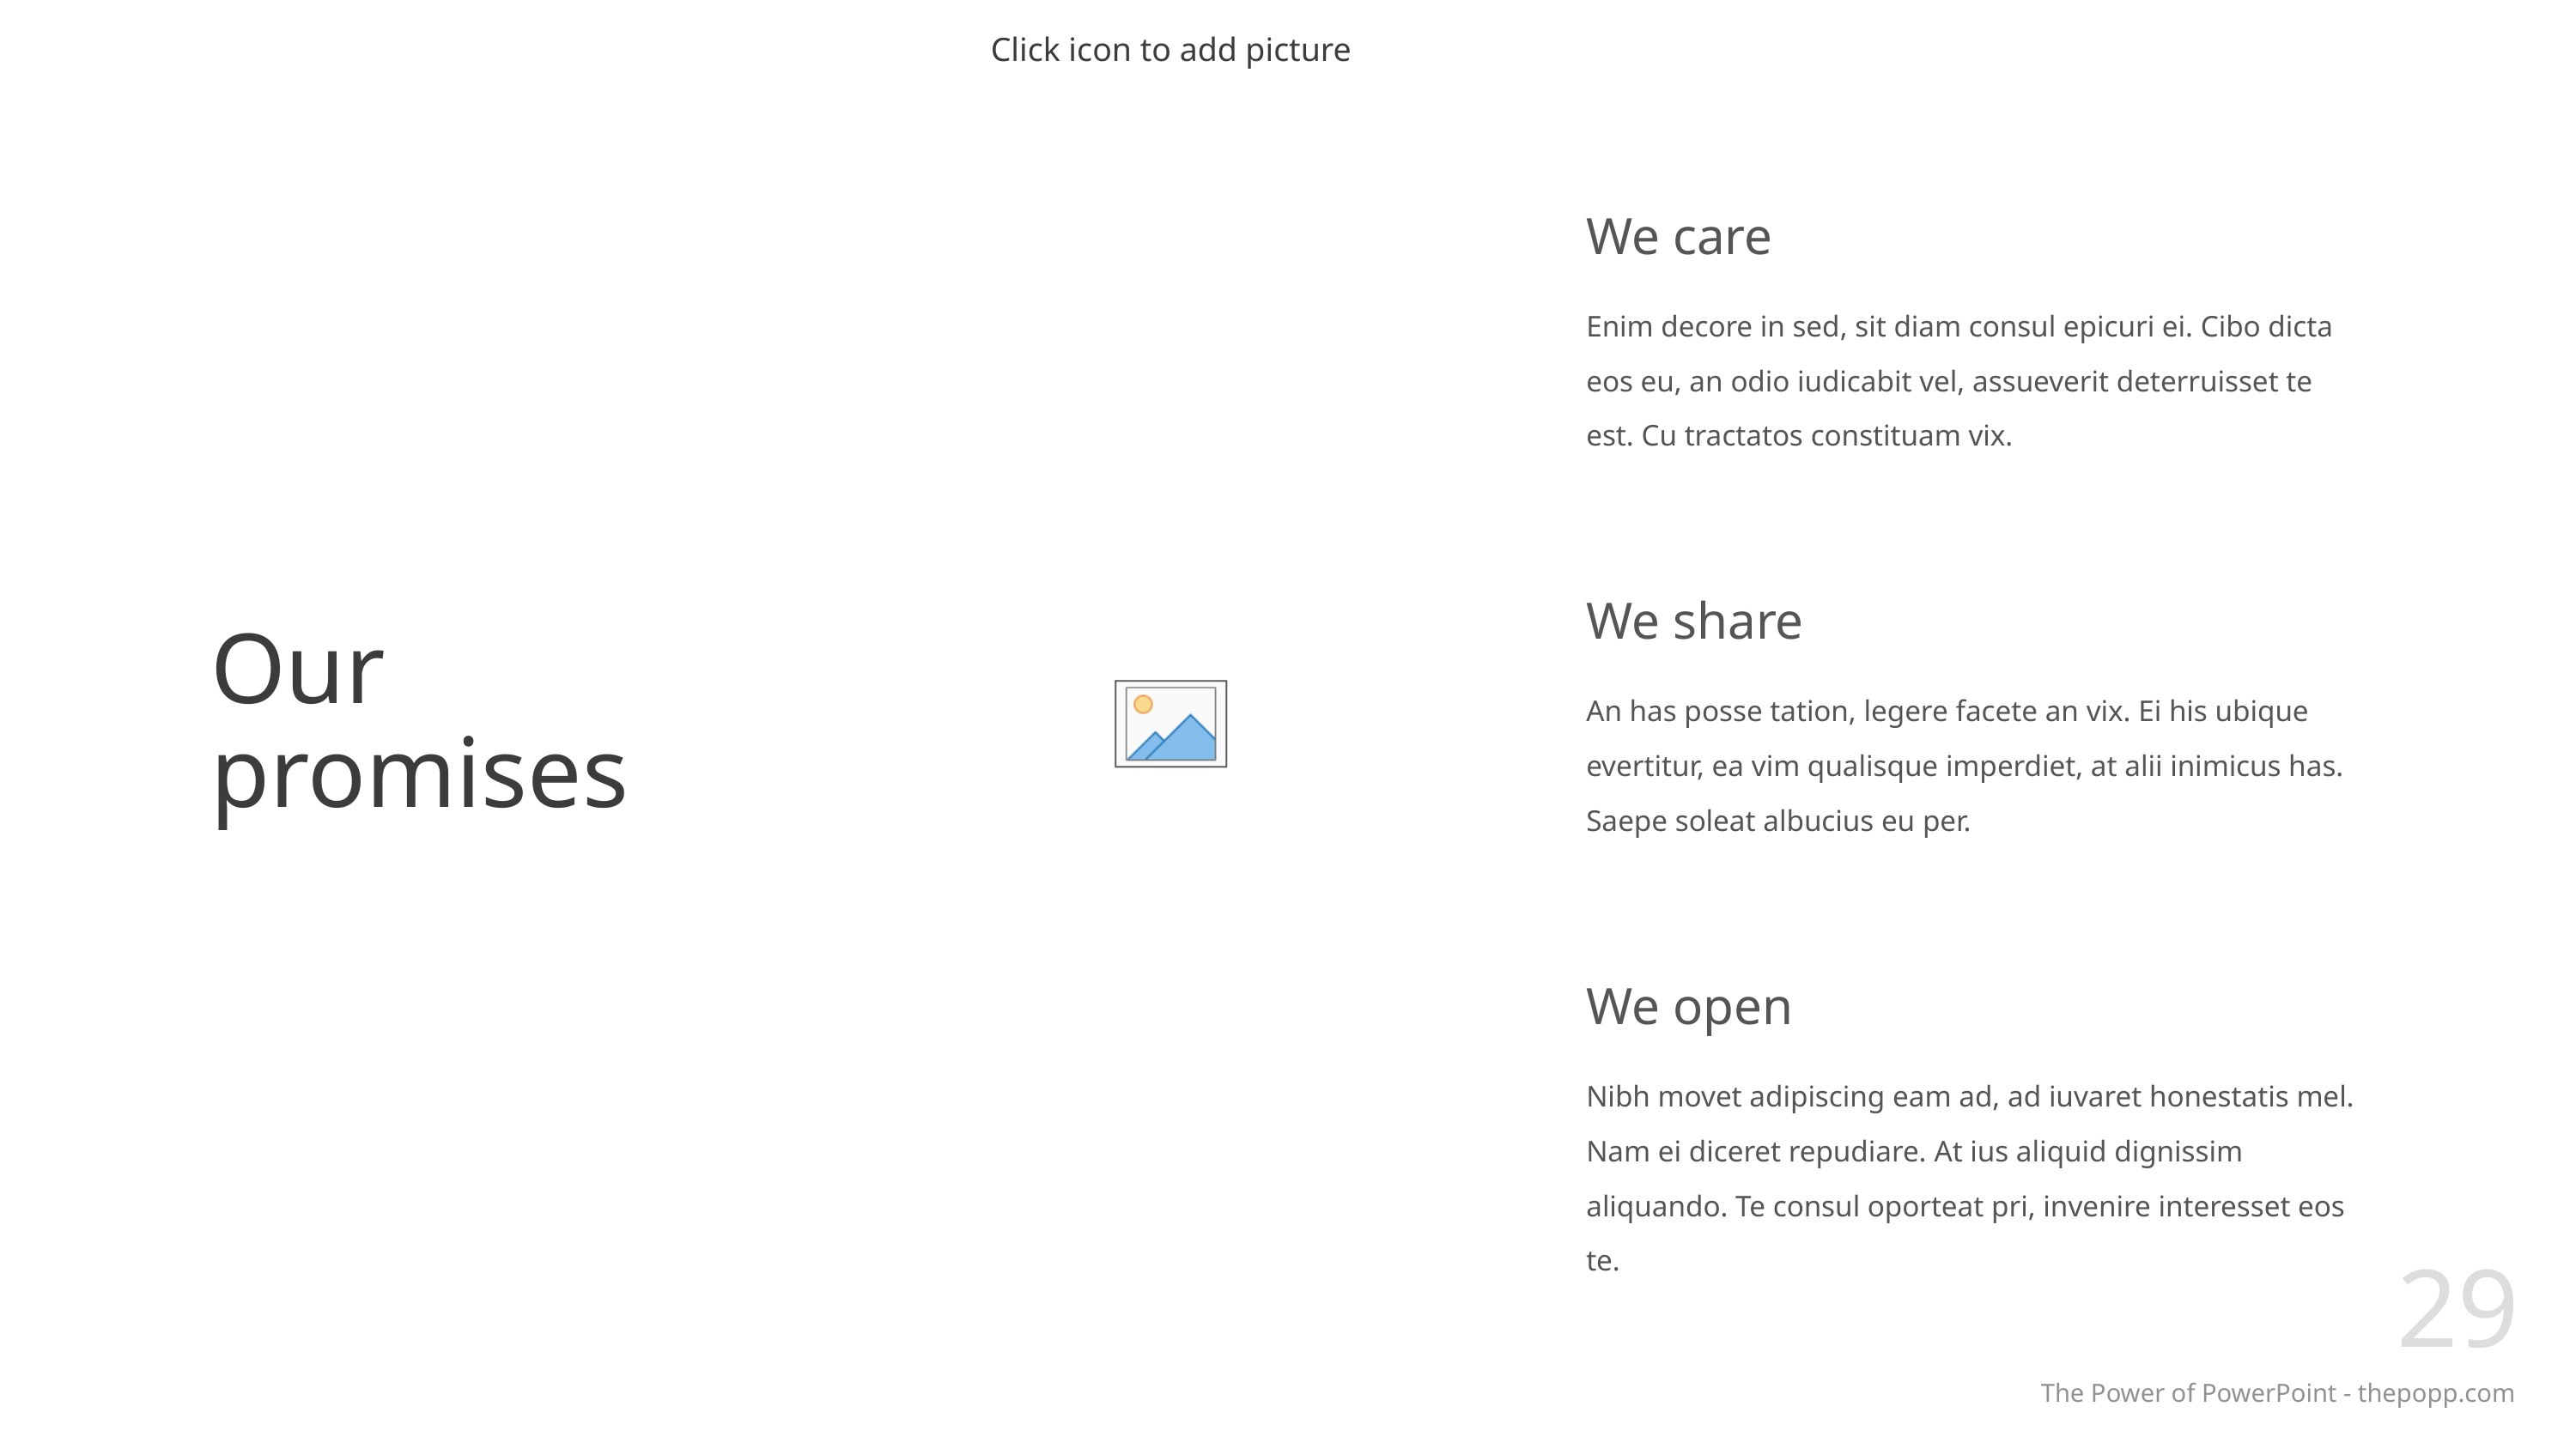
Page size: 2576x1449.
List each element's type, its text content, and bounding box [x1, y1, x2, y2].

footer The Power of PowerPoint - thepopp.com [1573, 1354, 2529, 1432]
list We open [1573, 958, 2379, 1041]
list We share [1573, 573, 2379, 657]
list We care [1573, 188, 2379, 271]
list An has posse tation, legere facete an vix. Ei his ubique evertitur, ea vim qualisque imperdiet, at alii inimicus has. Saepe soleat albucius eu per. [1573, 666, 2379, 867]
list Enim decore in sed, sit diam consul epicuri ei. Cibo dicta eos eu, an odio iudicabit vel, assueverit deterruisset te est. Cu tractatos constituam vix. [1573, 281, 2379, 482]
slide_number 29 [2150, 1250, 2532, 1393]
picture [773, 0, 1571, 1449]
title Our promises [197, 512, 773, 937]
list Nibh movet adipiscing eam ad, ad iuvaret honestatis mel. Nam ei diceret repudiare. At ius aliquid dignissim aliquando. Te consul oporteat pri, invenire interesset eos te. [1573, 1051, 2379, 1252]
